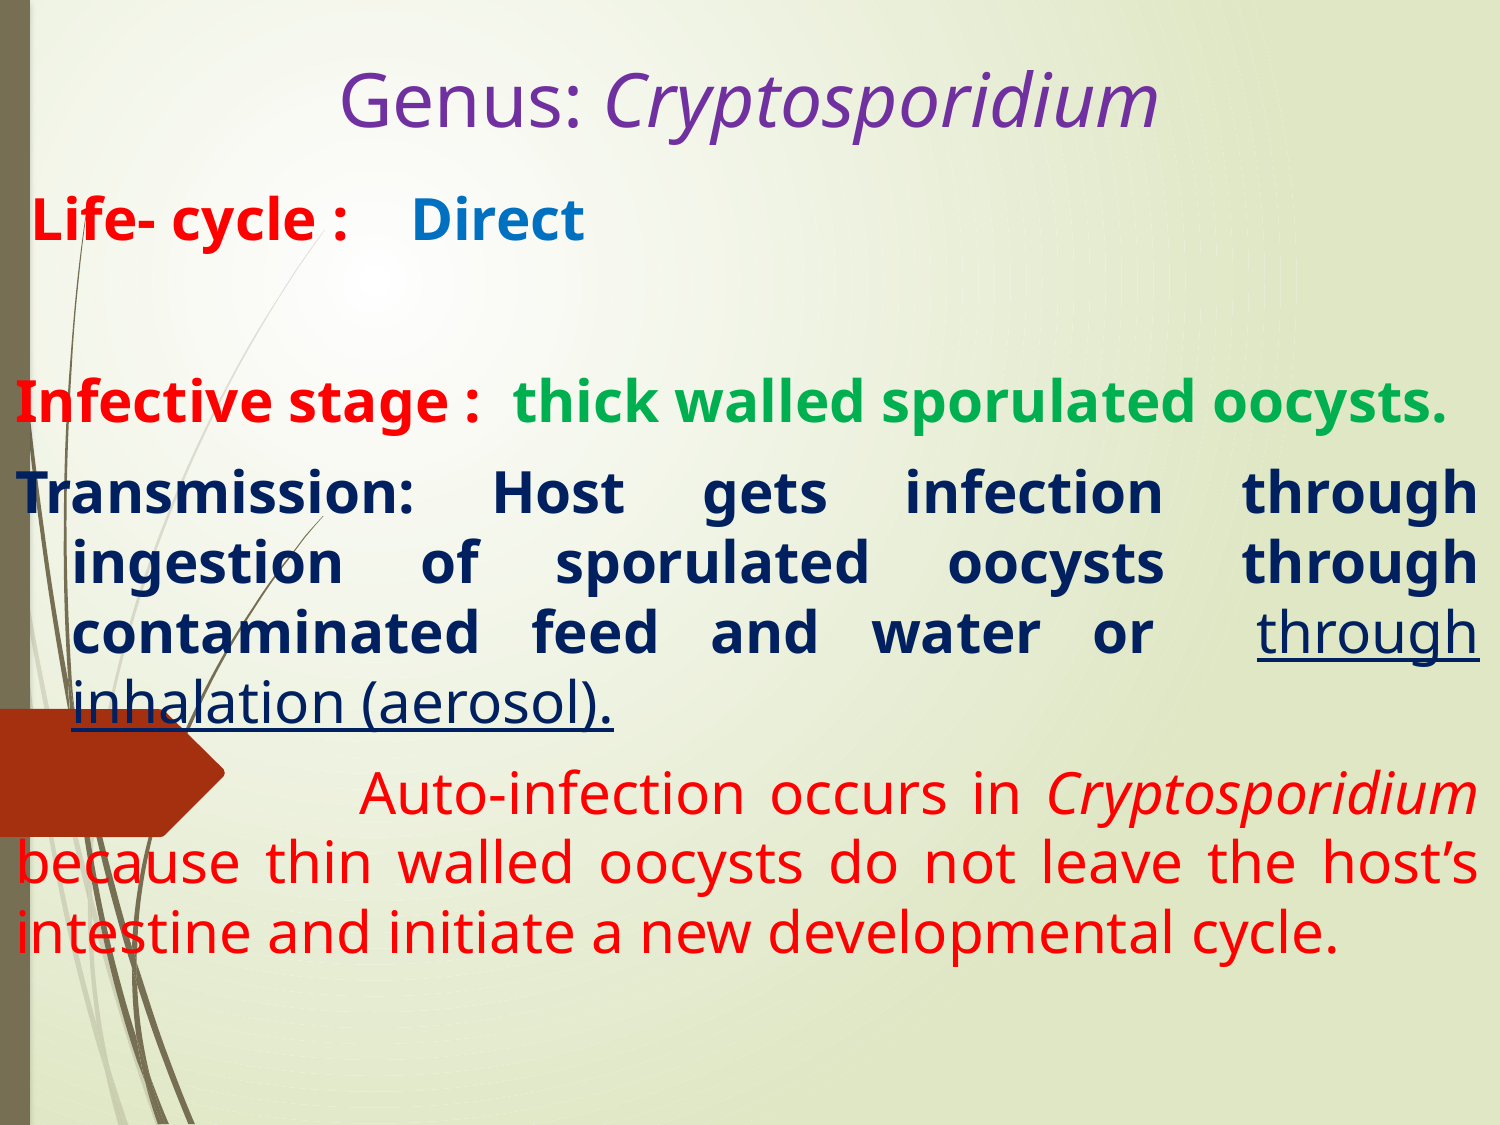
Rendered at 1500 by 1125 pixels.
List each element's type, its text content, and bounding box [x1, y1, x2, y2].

title Genus: Cryptosporidium [0, 0, 1500, 150]
subtitle Life- cycle : Direct Infective stage : thick walled sporulated oocysts. Transmission: Host gets infection through ingestion of sporulated oocysts through contaminated feed and water or through inhalation (aerosol). Auto-infection occurs in Cryptosporidium because thin walled oocysts do not leave the host’s intestine and initiate a new developmental cycle. [0, 174, 1495, 1125]
